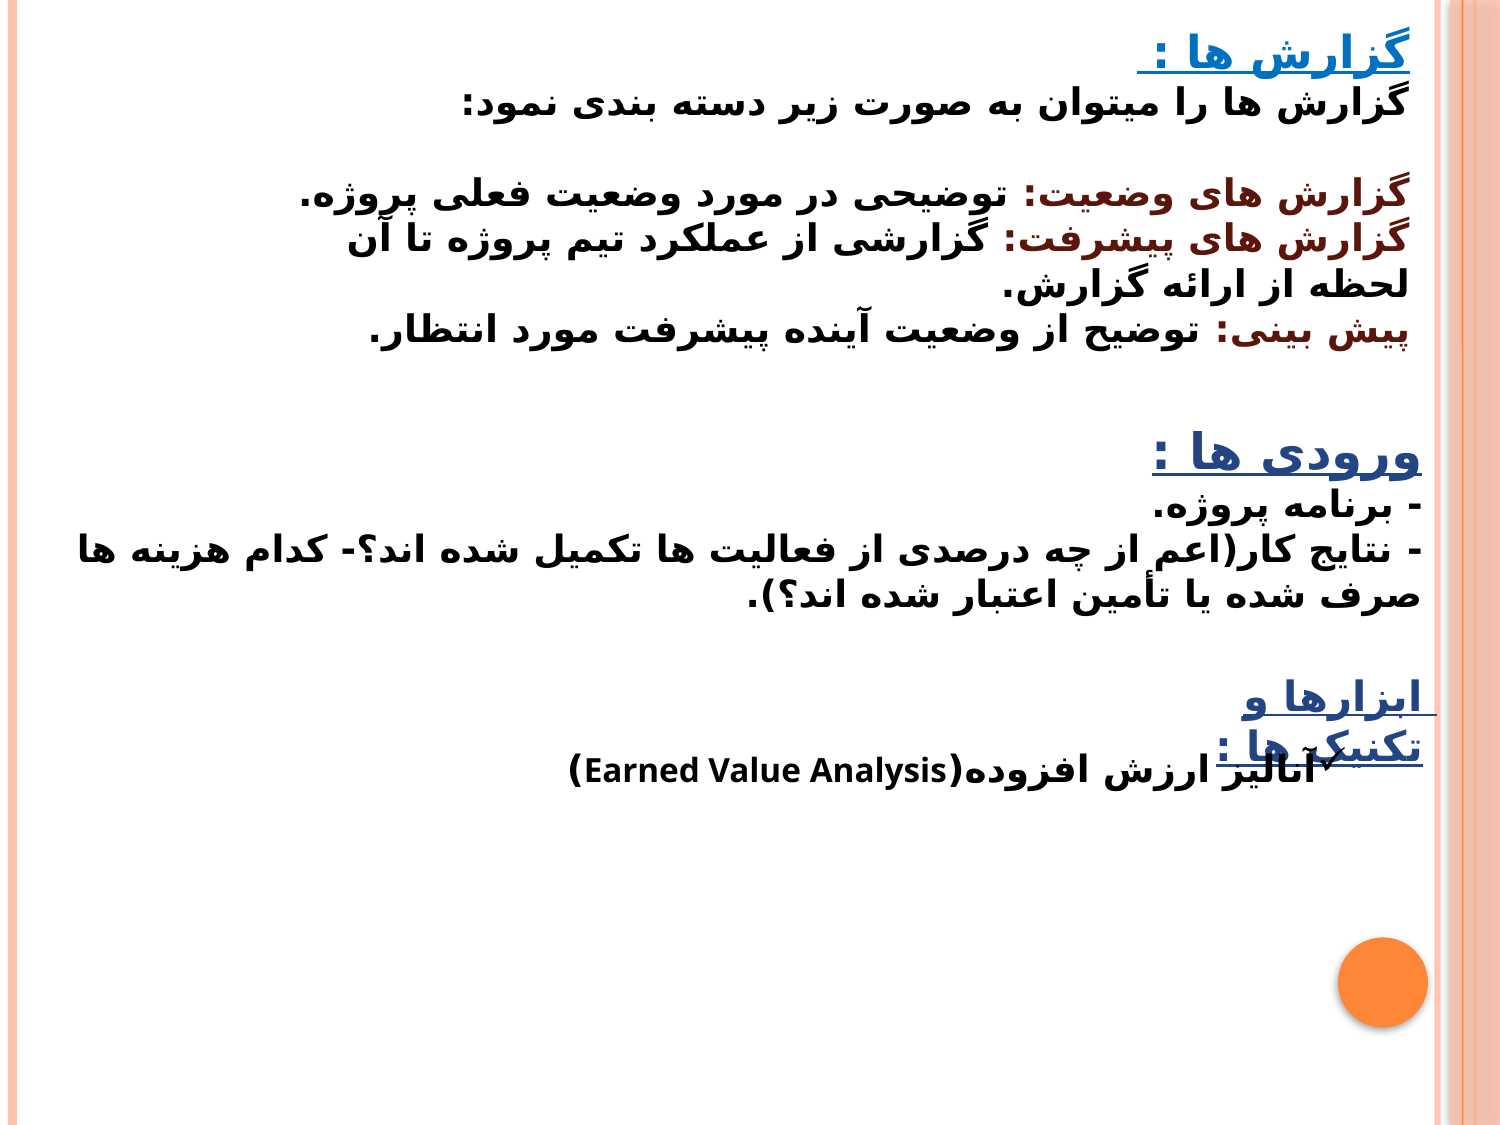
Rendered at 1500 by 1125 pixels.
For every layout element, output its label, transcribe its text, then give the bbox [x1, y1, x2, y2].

text_box ابزارها و تکنیک ها : [1112, 662, 1438, 828]
title گزارش ها : گزارش ها را میتوان به صورت زیر دسته بندی نمود: گزارش های وضعیت: توضیحی در مورد وضعیت فعلی پروژه. گزارش های پیشرفت: گزارشی از عملکرد تیم پروژه تا آن لحظه از ارائه گزارش. پیش بینی: توضیح از وضعیت آینده پیشرفت مورد انتظار. [262, 0, 1425, 412]
text_box ورودی ها : - برنامه پروژه. - نتایج کار(اعم از چه درصدی از فعالیت ها تکمیل شده اند؟- کدام هزینه ها صرف شده یا تأمین اعتبار شده اند؟). [24, 412, 1438, 668]
text_box آنالیز ارزش افزوده(Earned Value Analysis) [74, 737, 1363, 843]
